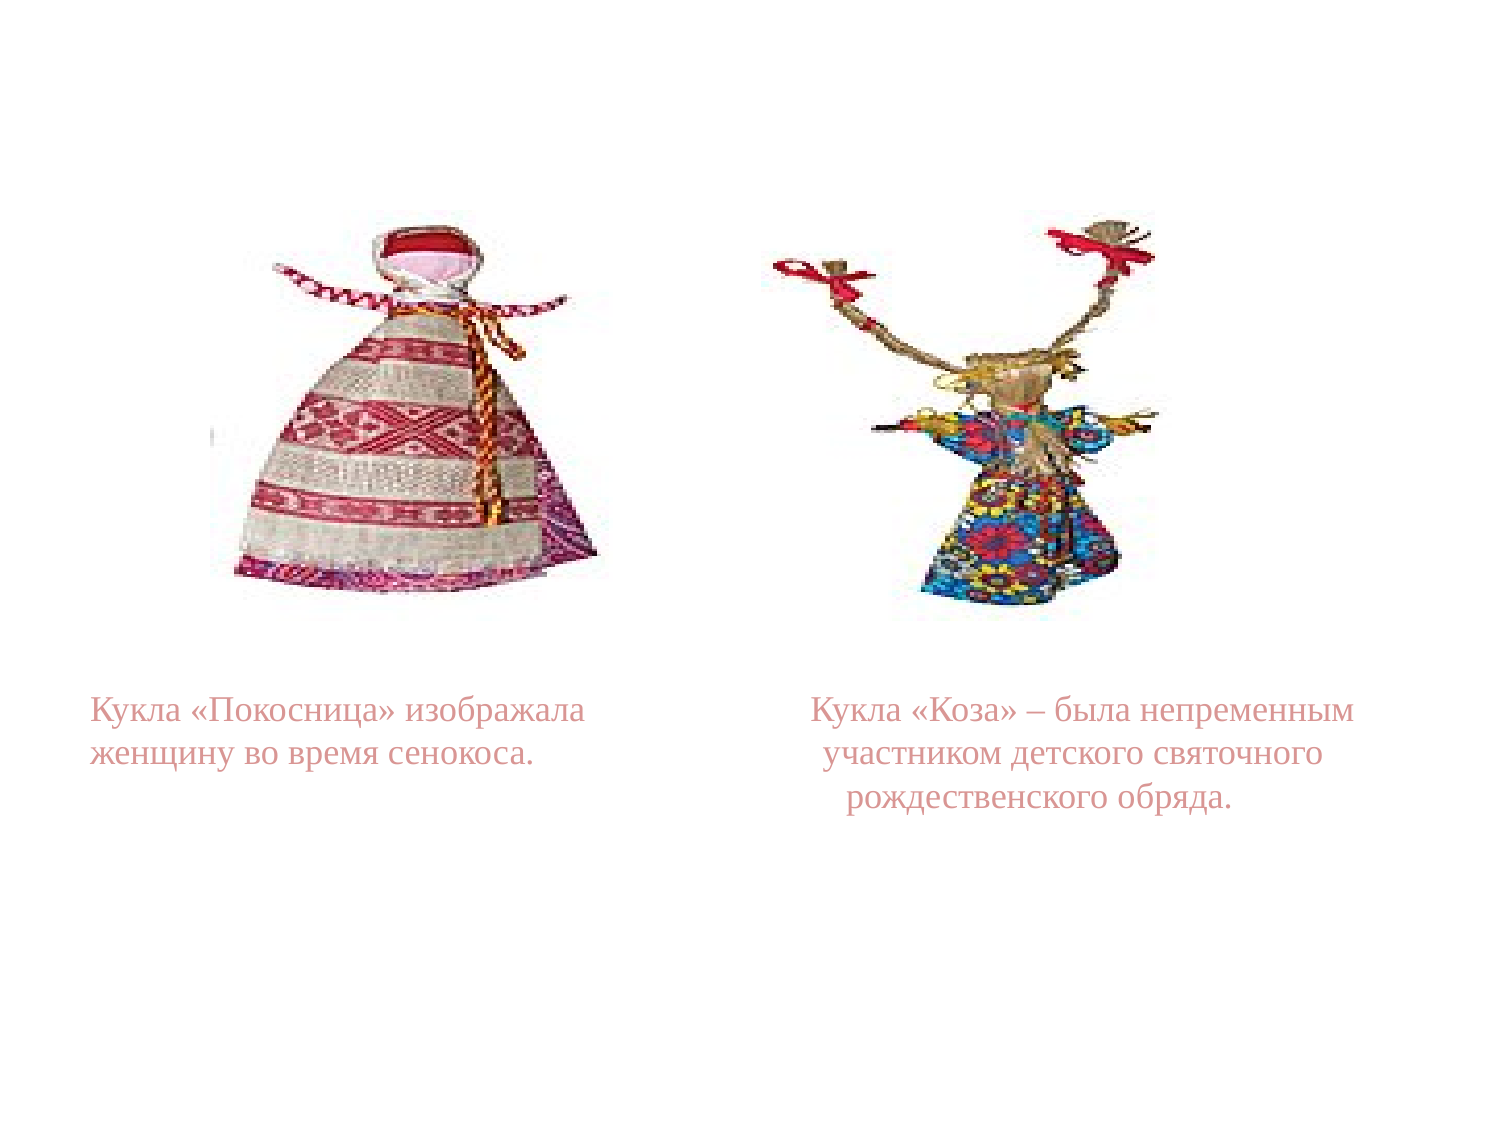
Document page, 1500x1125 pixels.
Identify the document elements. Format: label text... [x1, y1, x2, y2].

title Кукла «Покосница» изображала Кукла «Коза» – была непременным женщину во время сенокоса. участником детского святочного рождественского обряда. [75, 656, 1425, 844]
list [210, 210, 622, 622]
picture [761, 210, 1173, 622]
